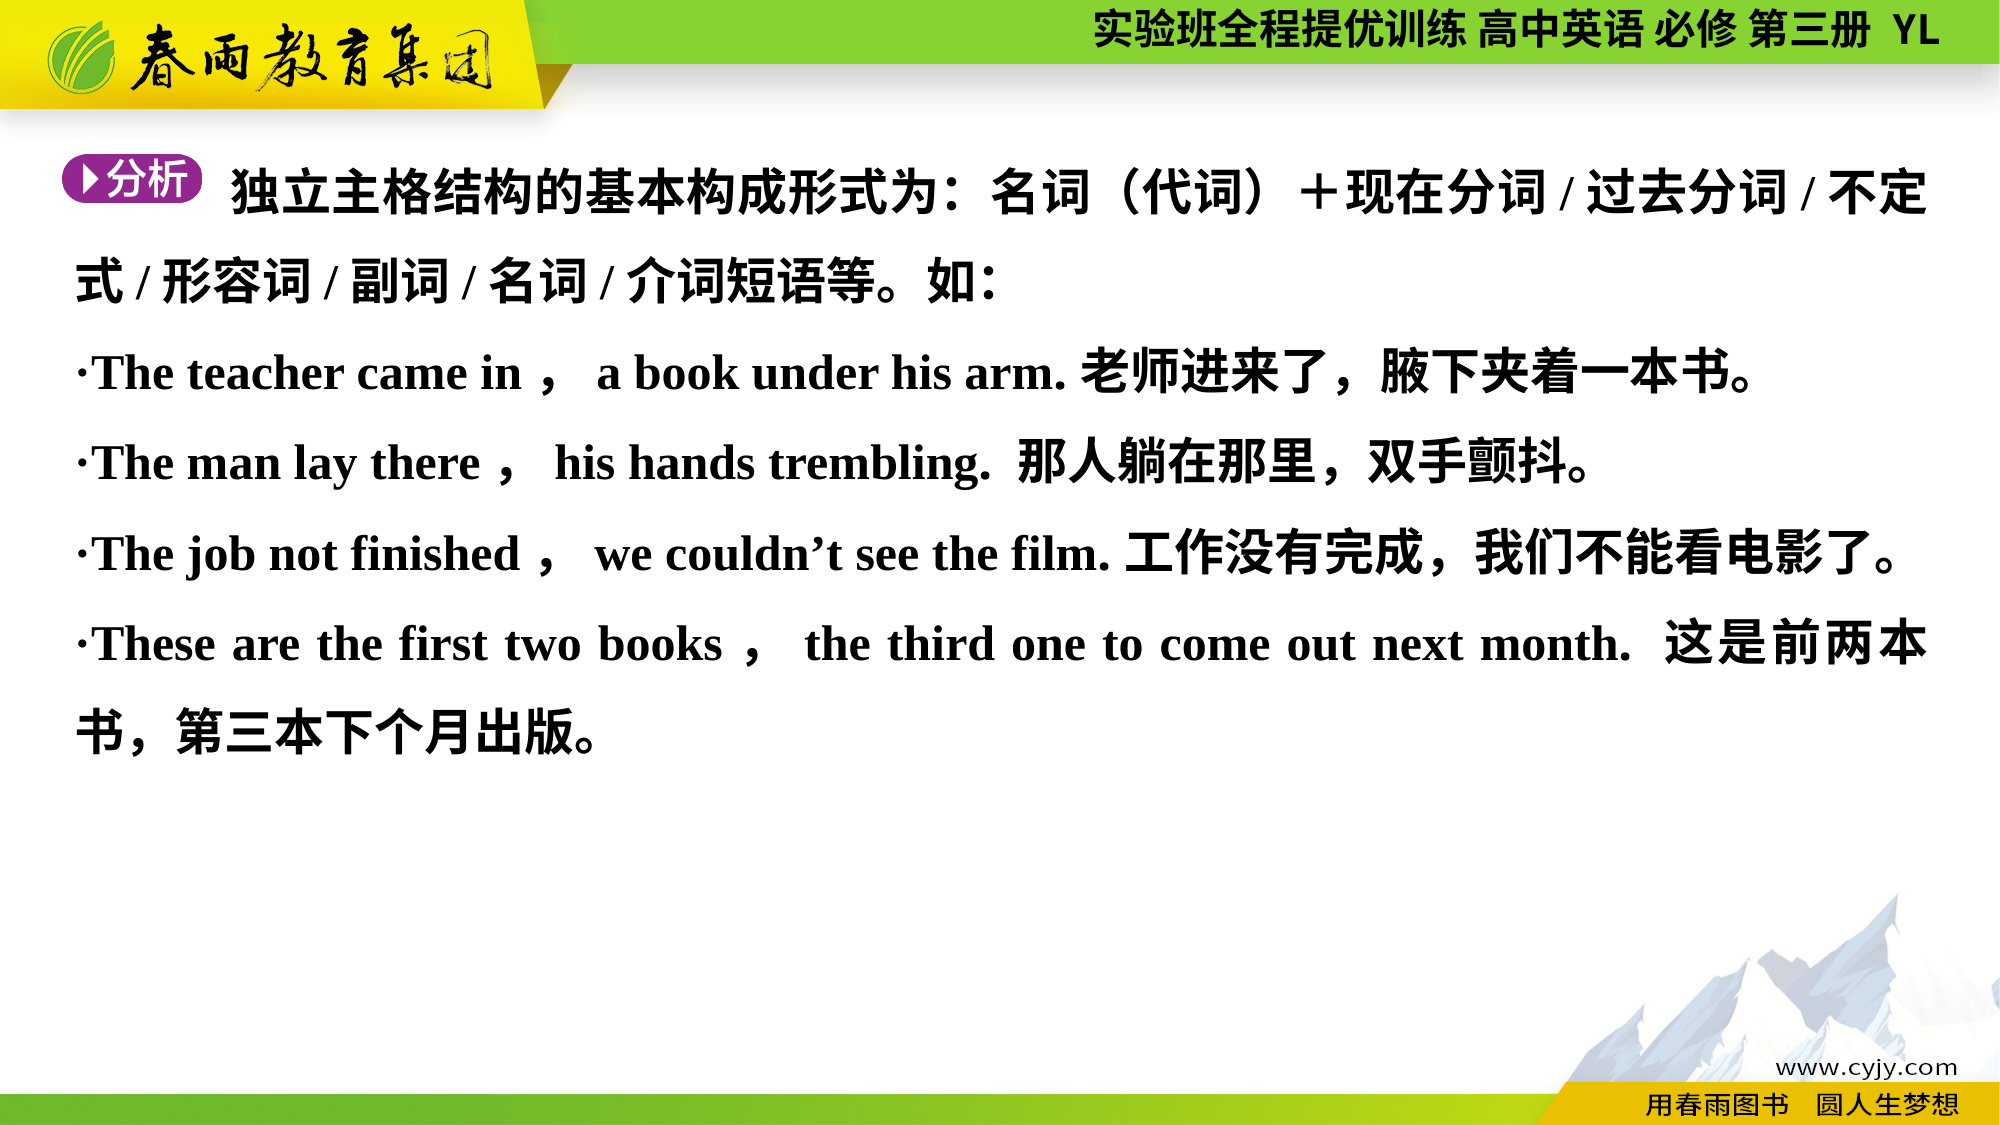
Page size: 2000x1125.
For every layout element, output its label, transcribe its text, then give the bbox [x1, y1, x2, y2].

list 独立主格结构的基本构成形式为：名词（代词）＋现在分词/过去分词/不定式/形容词/副词/名词/介词短语等。如： ·The teacher came in，a book under his arm.老师进来了，腋下夹着一本书。 ·The man lay there，his hands trembling. 那人躺在那里，双手颤抖。 ·The job not finished，we couldn’t see the film.工作没有完成，我们不能看电影了。 ·These are the first two books，the third one to come out next month. 这是前两本书，第三本下个月出版。 [59, 122, 1944, 763]
picture [0, 0, 2000, 1125]
